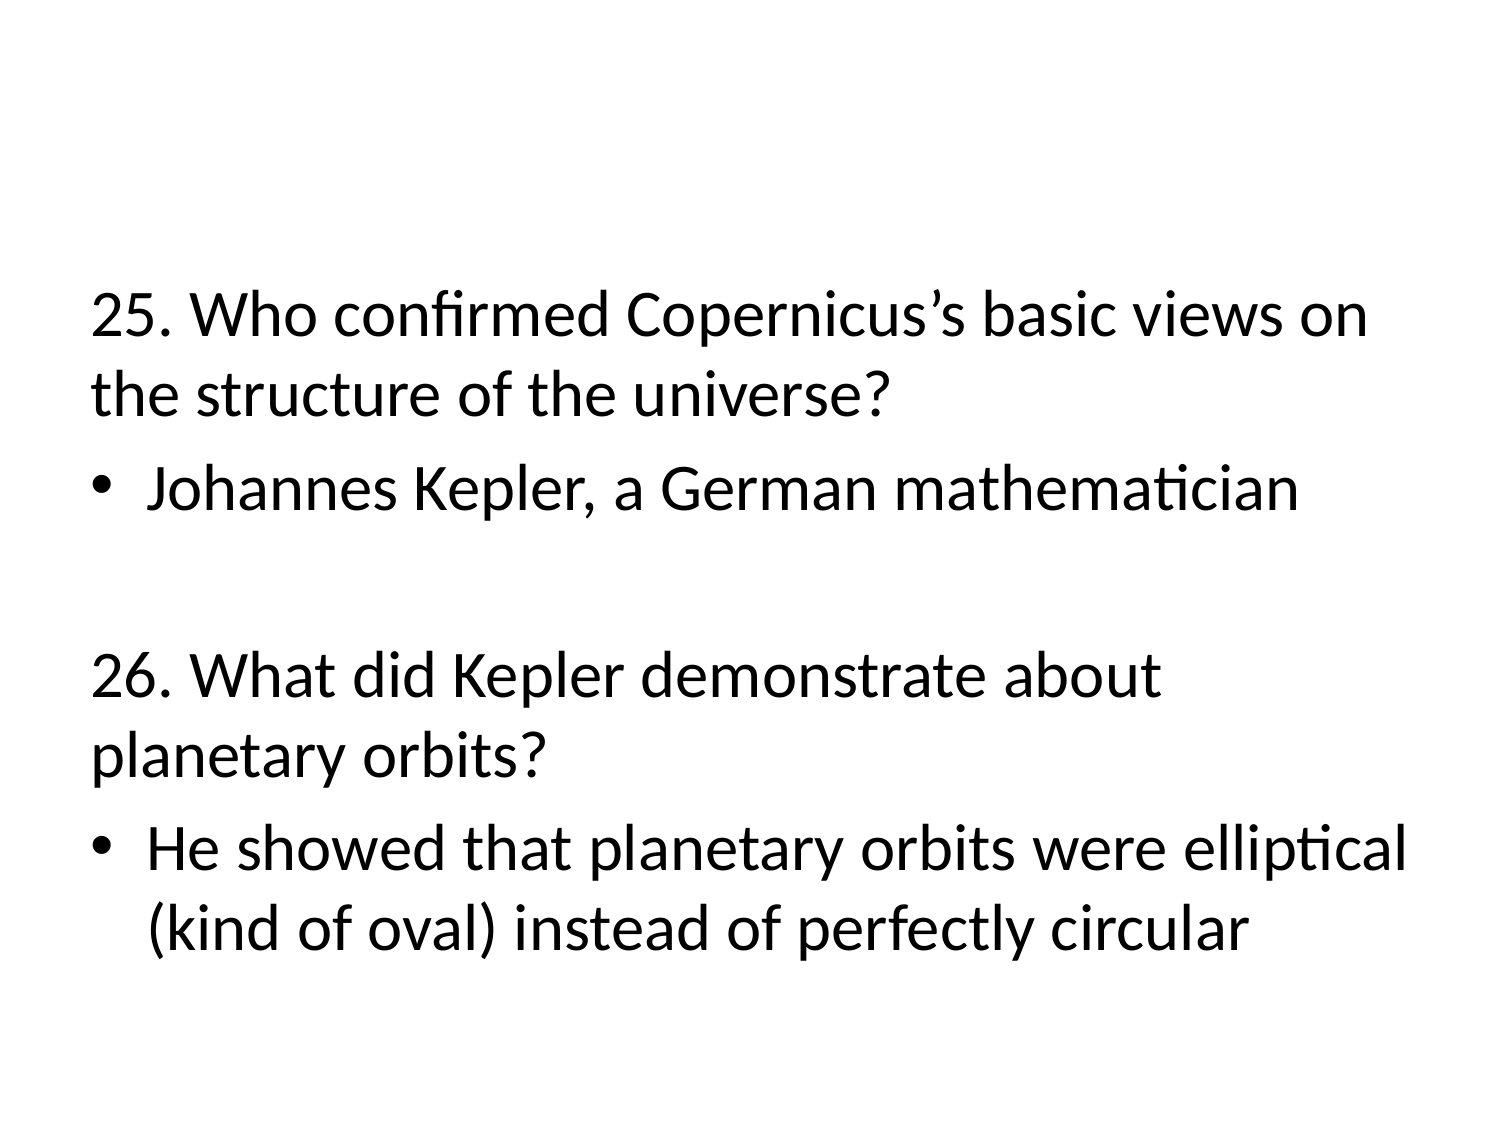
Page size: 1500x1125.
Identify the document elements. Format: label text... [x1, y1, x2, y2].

list 25. Who confirmed Copernicus’s basic views on the structure of the universe? Johannes Kepler, a German mathematician 26. What did Kepler demonstrate about planetary orbits? He showed that planetary orbits were elliptical (kind of oval) instead of perfectly circular [75, 262, 1425, 1005]
